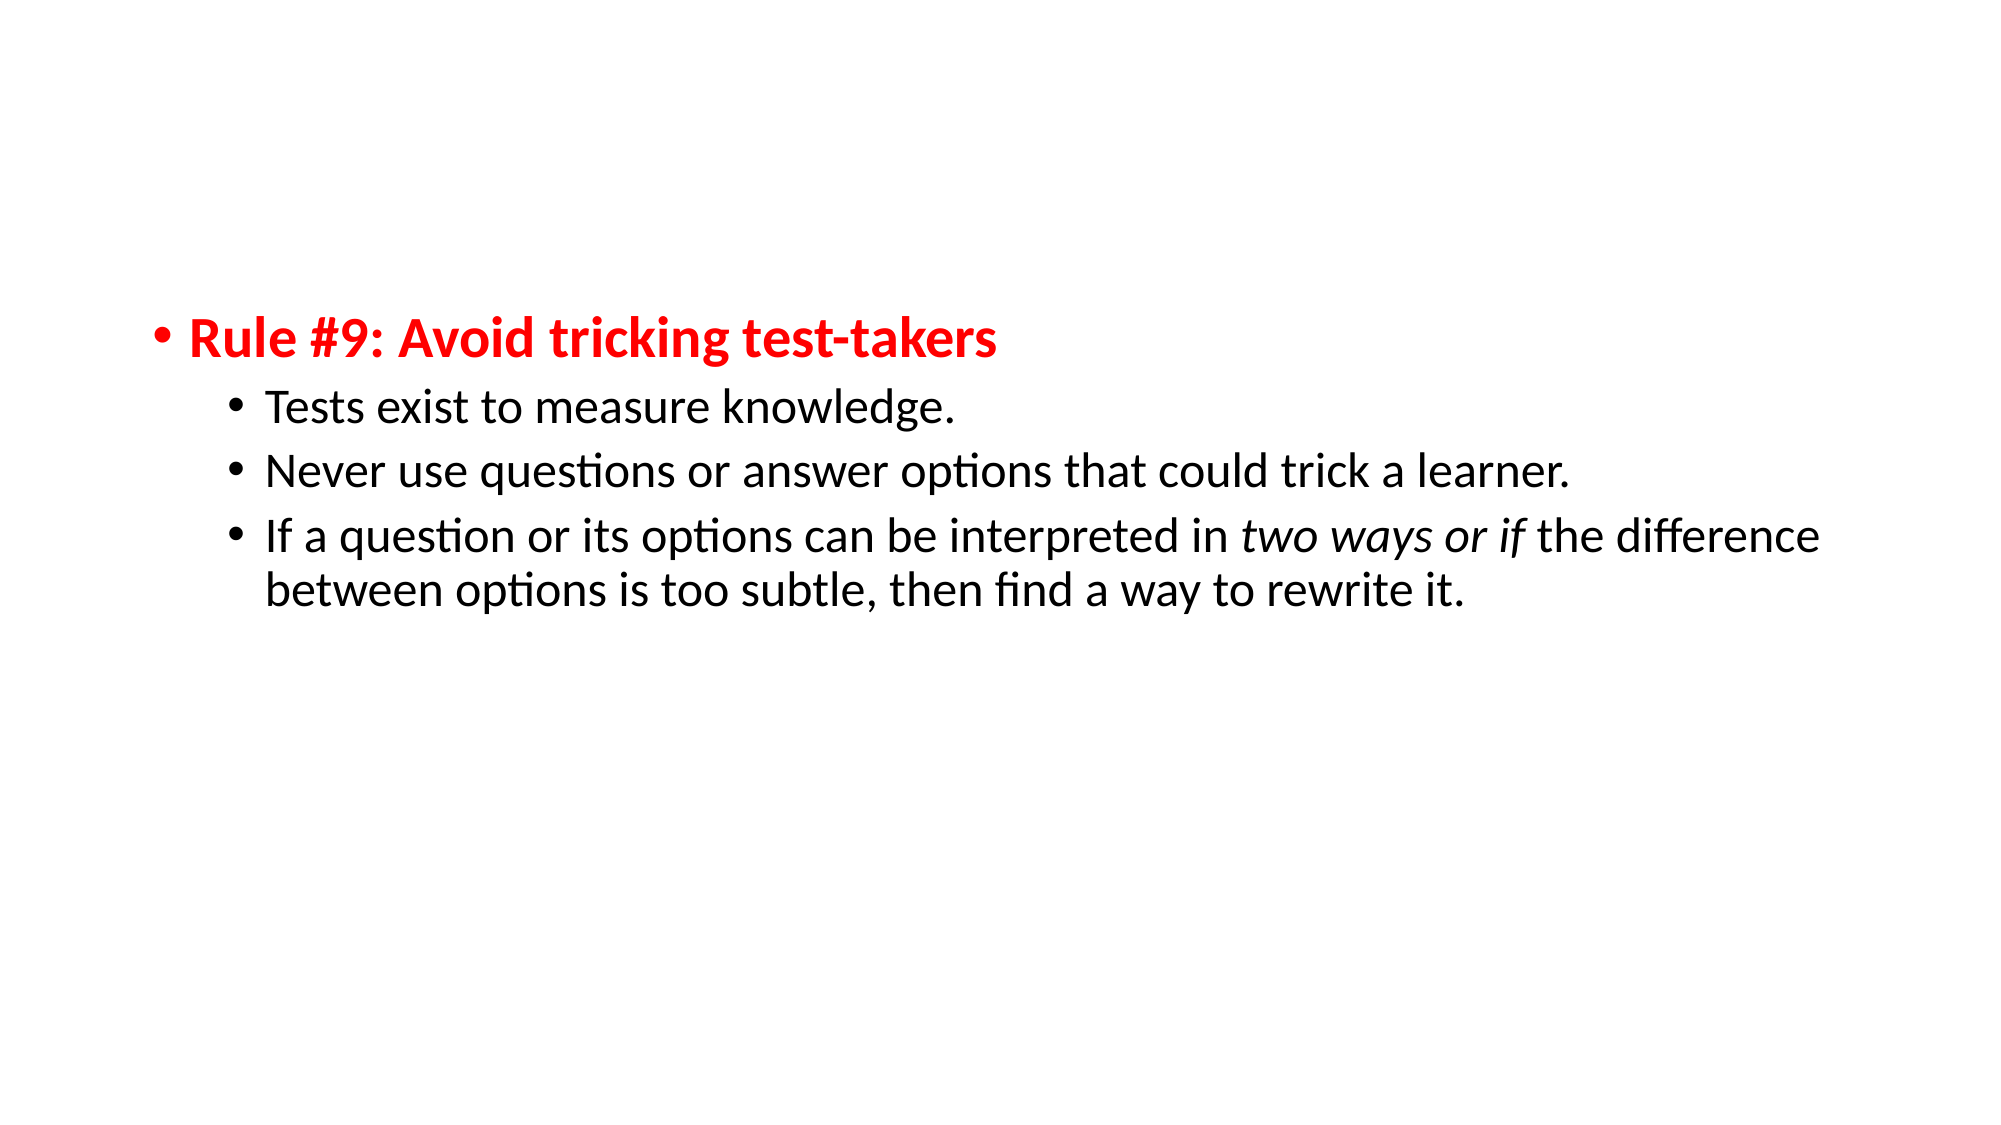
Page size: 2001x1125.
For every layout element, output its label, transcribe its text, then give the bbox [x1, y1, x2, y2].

list Rule #9: Avoid tricking test-takers Tests exist to measure knowledge. Never use questions or answer options that could trick a learner. If a question or its options can be interpreted in two ways or if the difference between options is too subtle, then find a way to rewrite it. [137, 299, 1863, 1014]
